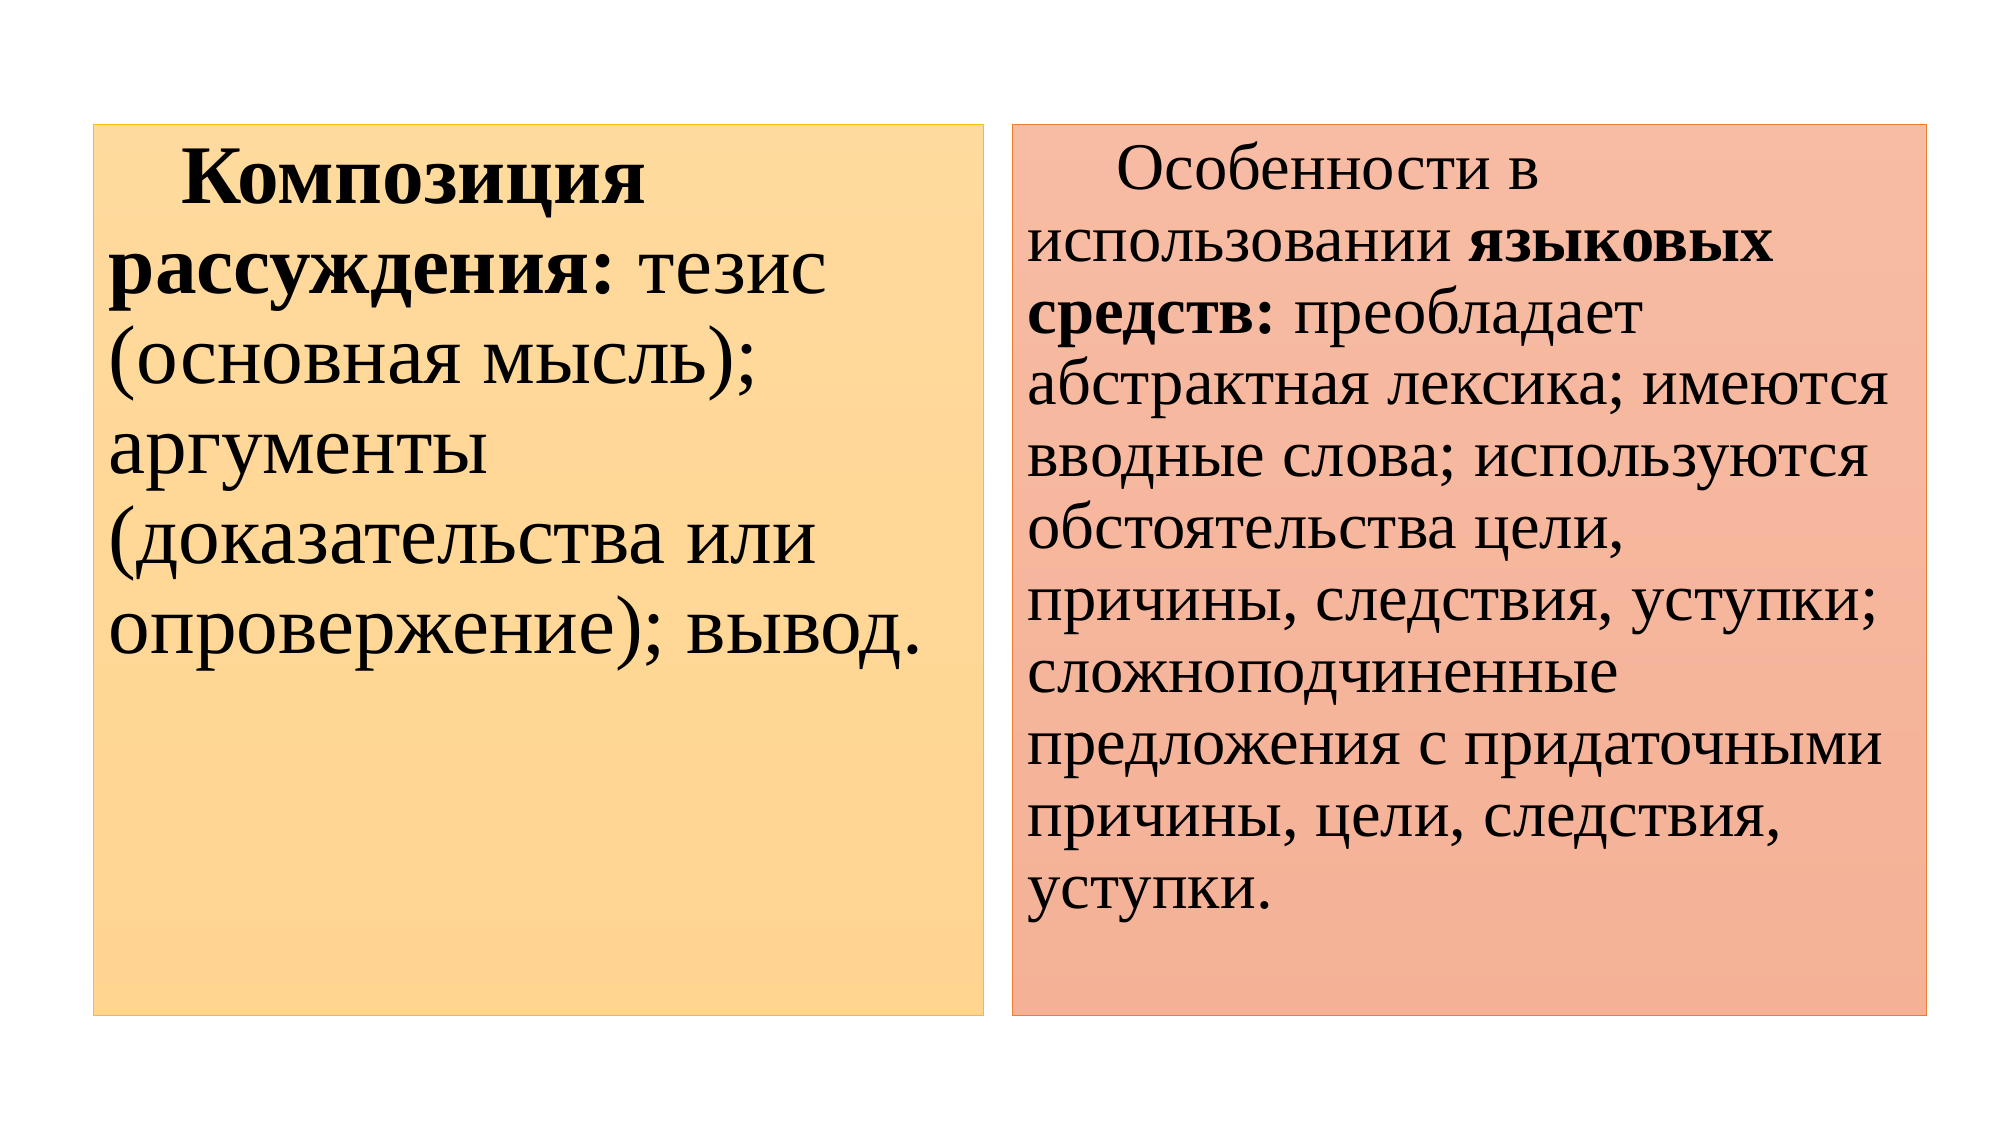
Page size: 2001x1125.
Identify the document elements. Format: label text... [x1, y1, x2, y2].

list Особенности в использовании языковых средств: преобладает абстрактная лексика; имеются вводные слова; используются обстоятельства цели, причины, следствия, уступки; сложноподчиненные предложения с придаточными причины, цели, следствия, уступки. [1012, 124, 1927, 1016]
list Композиция рассуждения: тезис (основная мысль); аргументы (доказательства или опровержение); вывод. [93, 124, 984, 1016]
